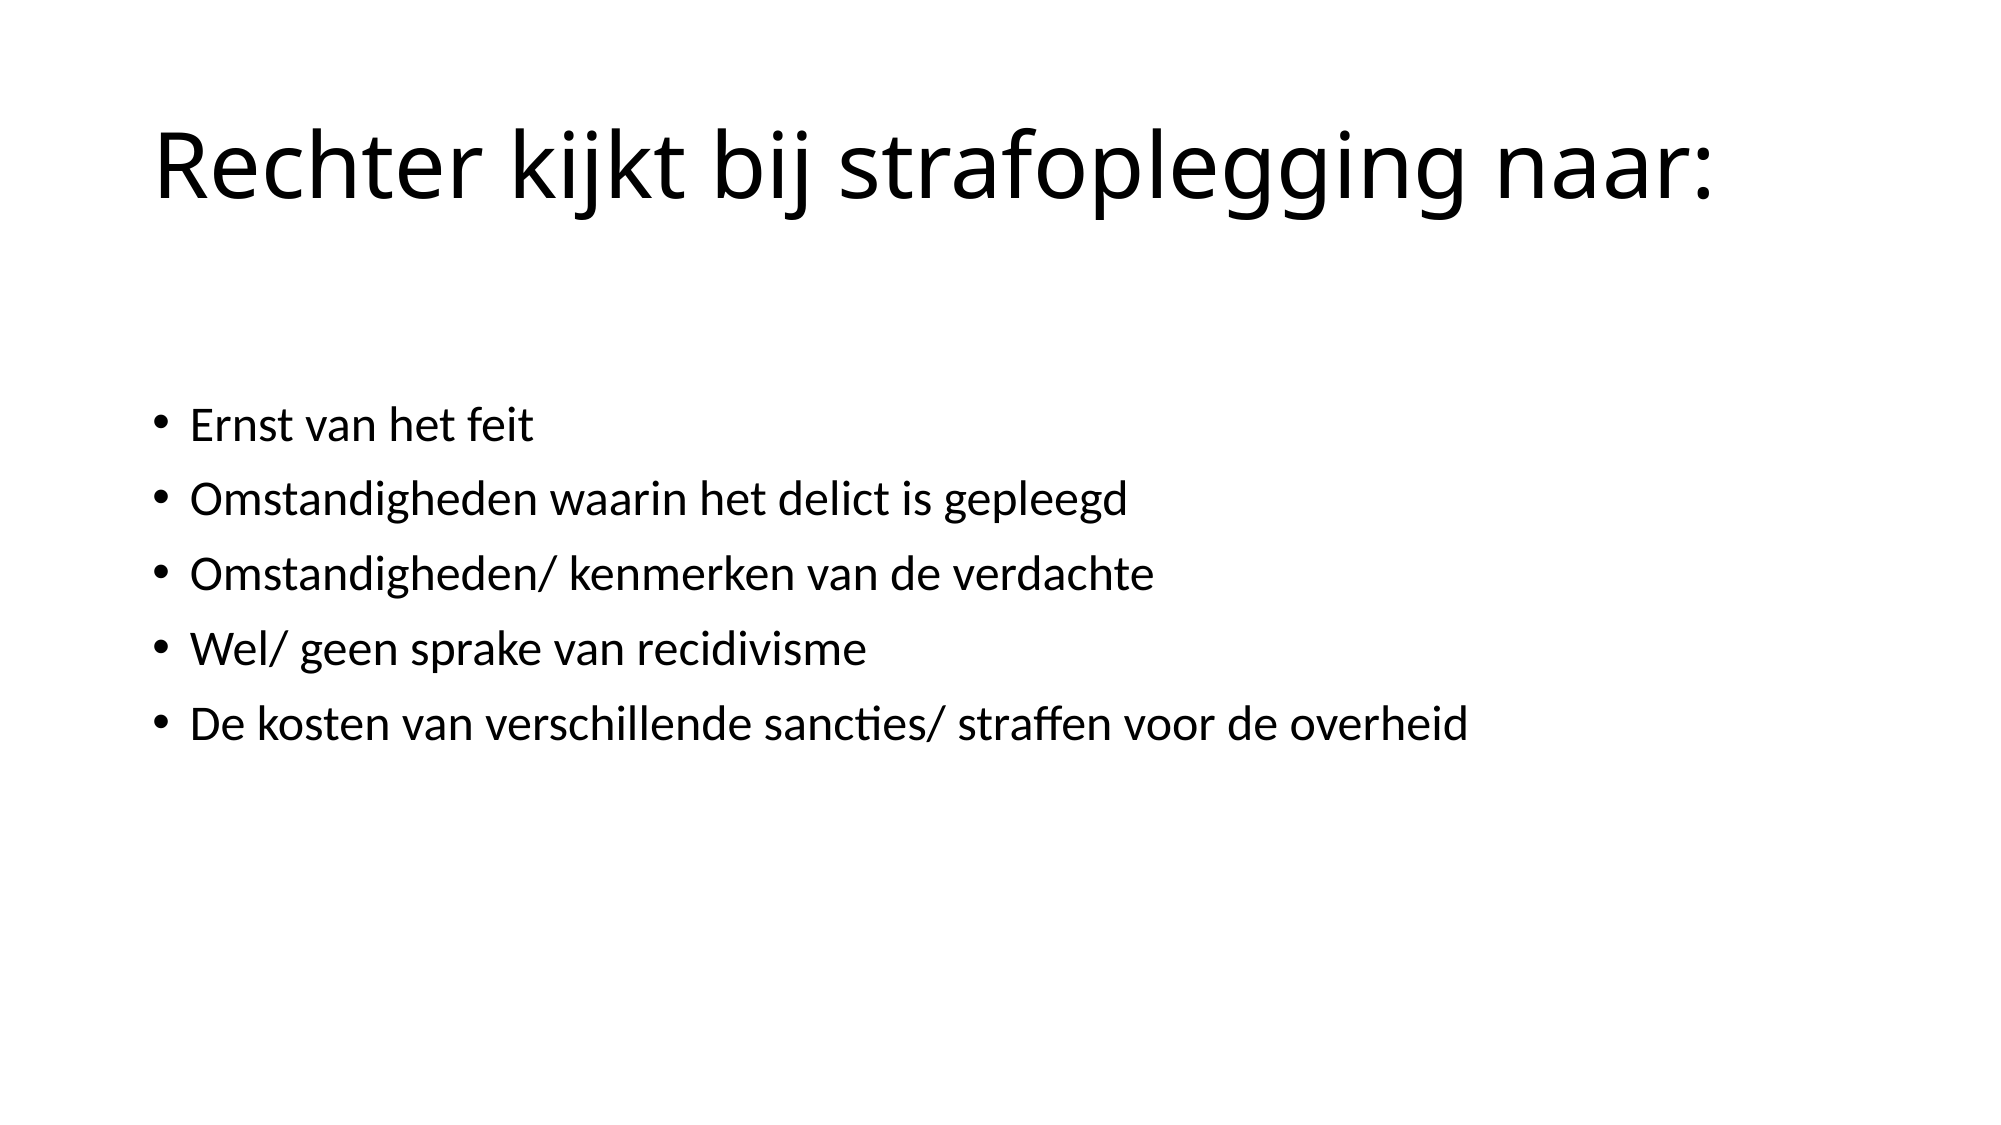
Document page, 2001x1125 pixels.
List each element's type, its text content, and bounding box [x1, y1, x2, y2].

title Rechter kijkt bij strafoplegging naar: [137, 59, 1863, 278]
list Ernst van het feit Omstandigheden waarin het delict is gepleegd Omstandigheden/ kenmerken van de verdachte Wel/ geen sprake van recidivisme De kosten van verschillende sancties/ straffen voor de overheid [137, 299, 1863, 1014]
